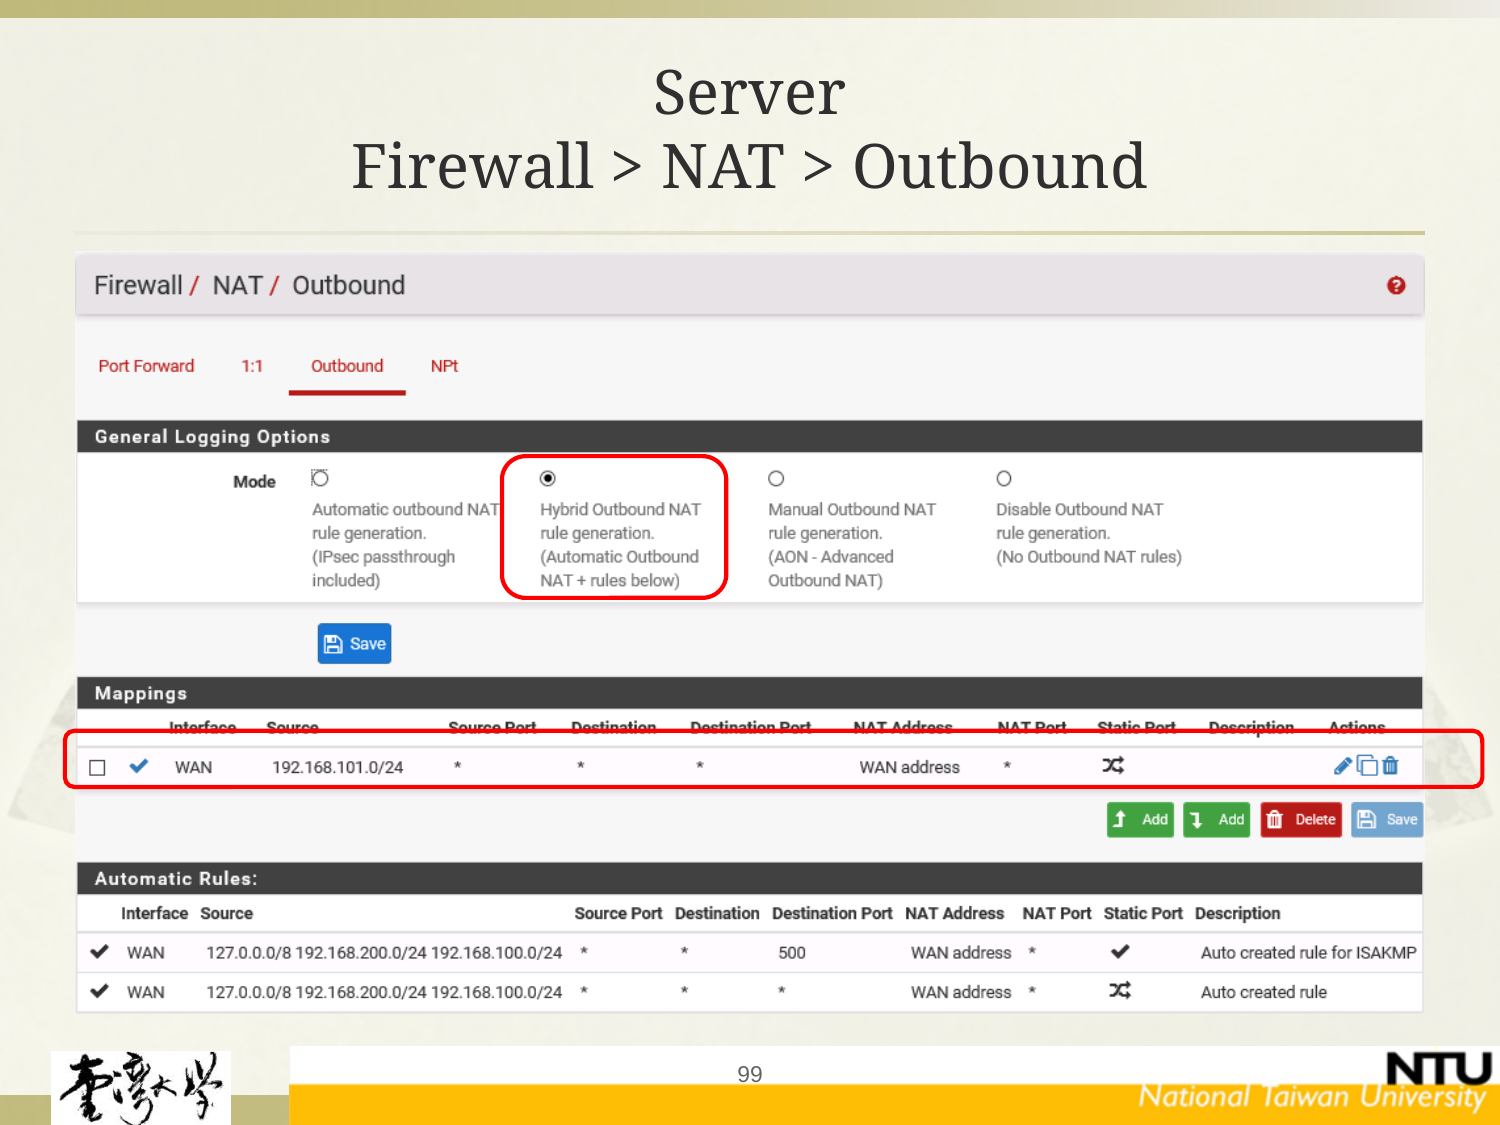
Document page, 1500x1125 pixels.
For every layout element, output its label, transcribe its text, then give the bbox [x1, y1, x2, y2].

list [74, 251, 1426, 1015]
title Server Firewall > NAT > Outbound [75, 45, 1425, 209]
slide_number 99 [675, 1050, 825, 1097]
picture [51, 1051, 231, 1125]
picture [289, 1046, 1500, 1125]
text_box [1431, 728, 1485, 789]
text_box [62, 729, 70, 788]
